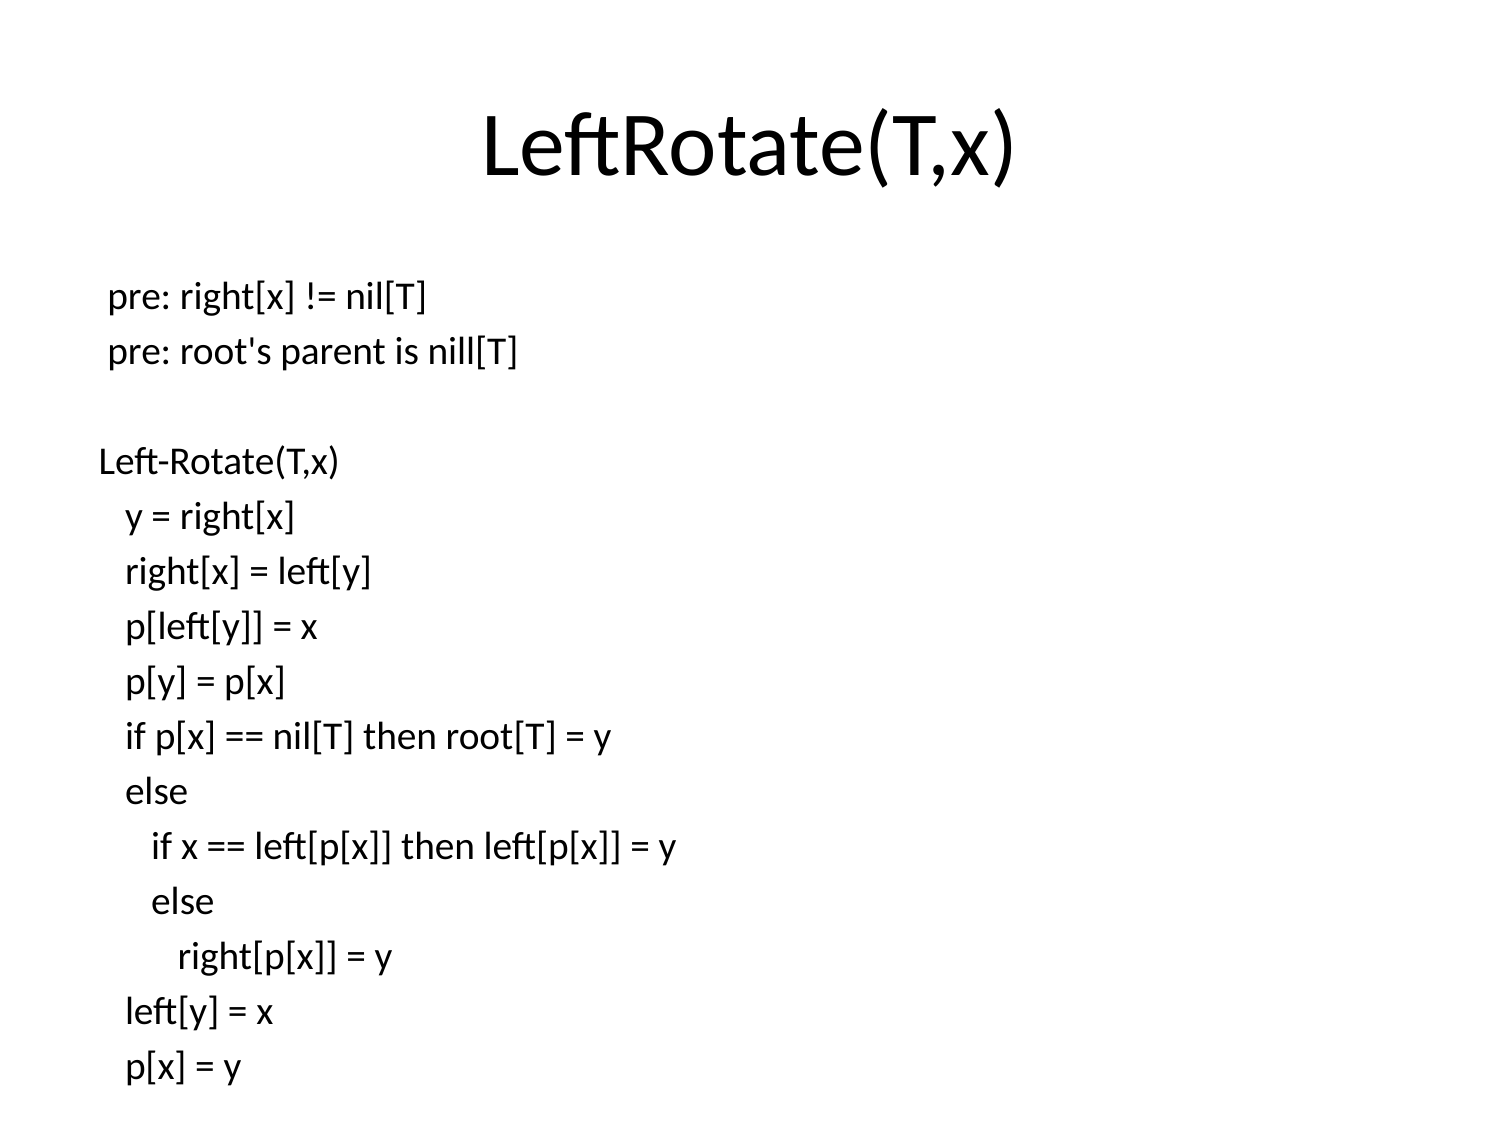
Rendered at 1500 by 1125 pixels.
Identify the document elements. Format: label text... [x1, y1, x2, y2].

title LeftRotate(T,x) [75, 45, 1425, 233]
list pre: right[x] != nil[T] pre: root's parent is nill[T] Left-Rotate(T,x) y = right[x] right[x] = left[y] p[left[y]] = x p[y] = p[x] if p[x] == nil[T] then root[T] = y else if x == left[p[x]] then left[p[x]] = y else right[p[x]] = y left[y] = x p[x] = y [75, 262, 1425, 1099]
